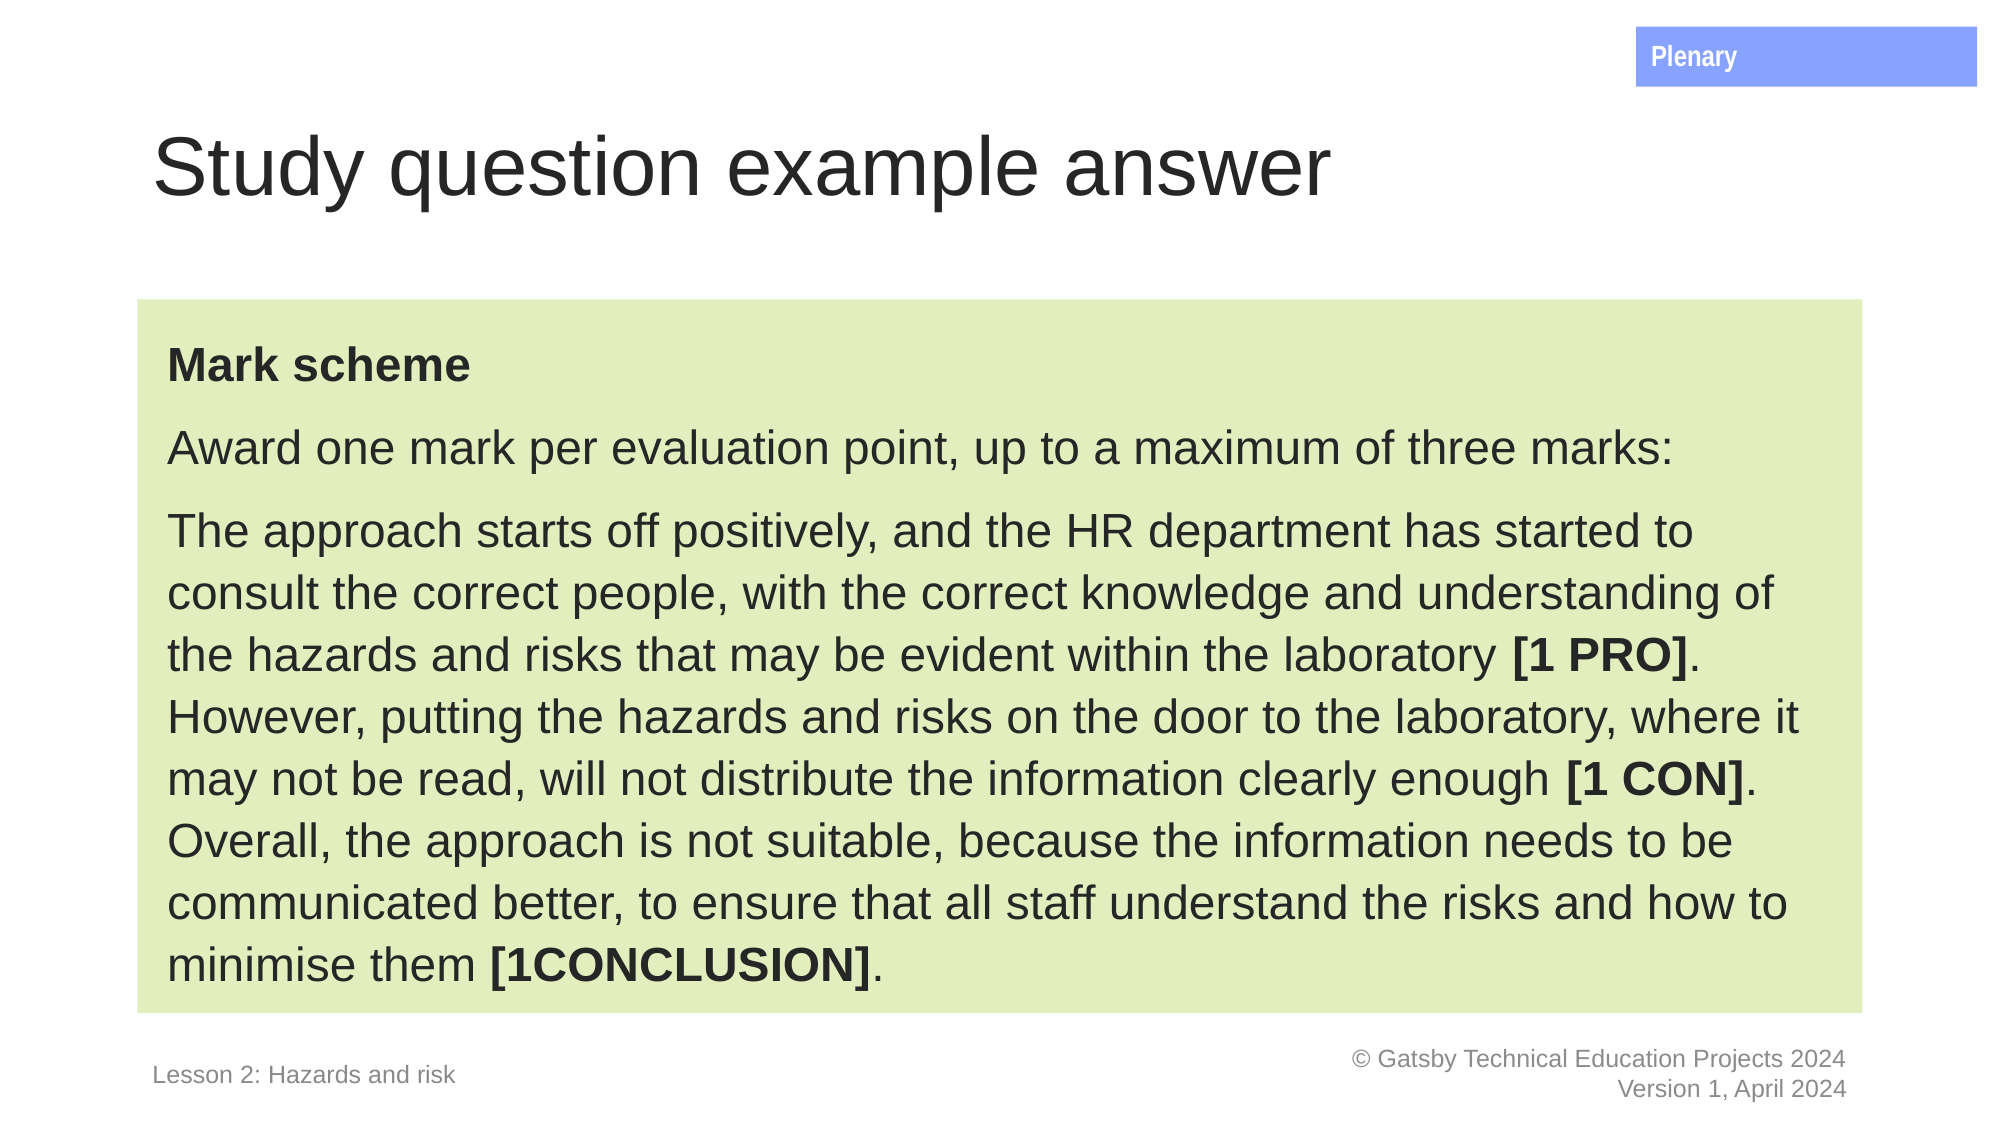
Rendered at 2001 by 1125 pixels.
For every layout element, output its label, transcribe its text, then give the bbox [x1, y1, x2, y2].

list Mark scheme Award one mark per evaluation point, up to a maximum of three marks: The approach starts off positively, and the HR department has started to consult the correct people, with the correct knowledge and understanding of the hazards and risks that may be evident within the laboratory [1 PRO]. However, putting the hazards and risks on the door to the laboratory, where it may not be read, will not distribute the information clearly enough [1 CON]. Overall, the approach is not suitable, because the information needs to be communicated better, to ensure that all staff understand the risks and how to minimise them [1CONCLUSION]. [137, 299, 1863, 1014]
title Study question example answer [137, 59, 1863, 278]
list Plenary [1636, 26, 1978, 87]
list Lesson 2: Hazards and risk [137, 1042, 829, 1103]
